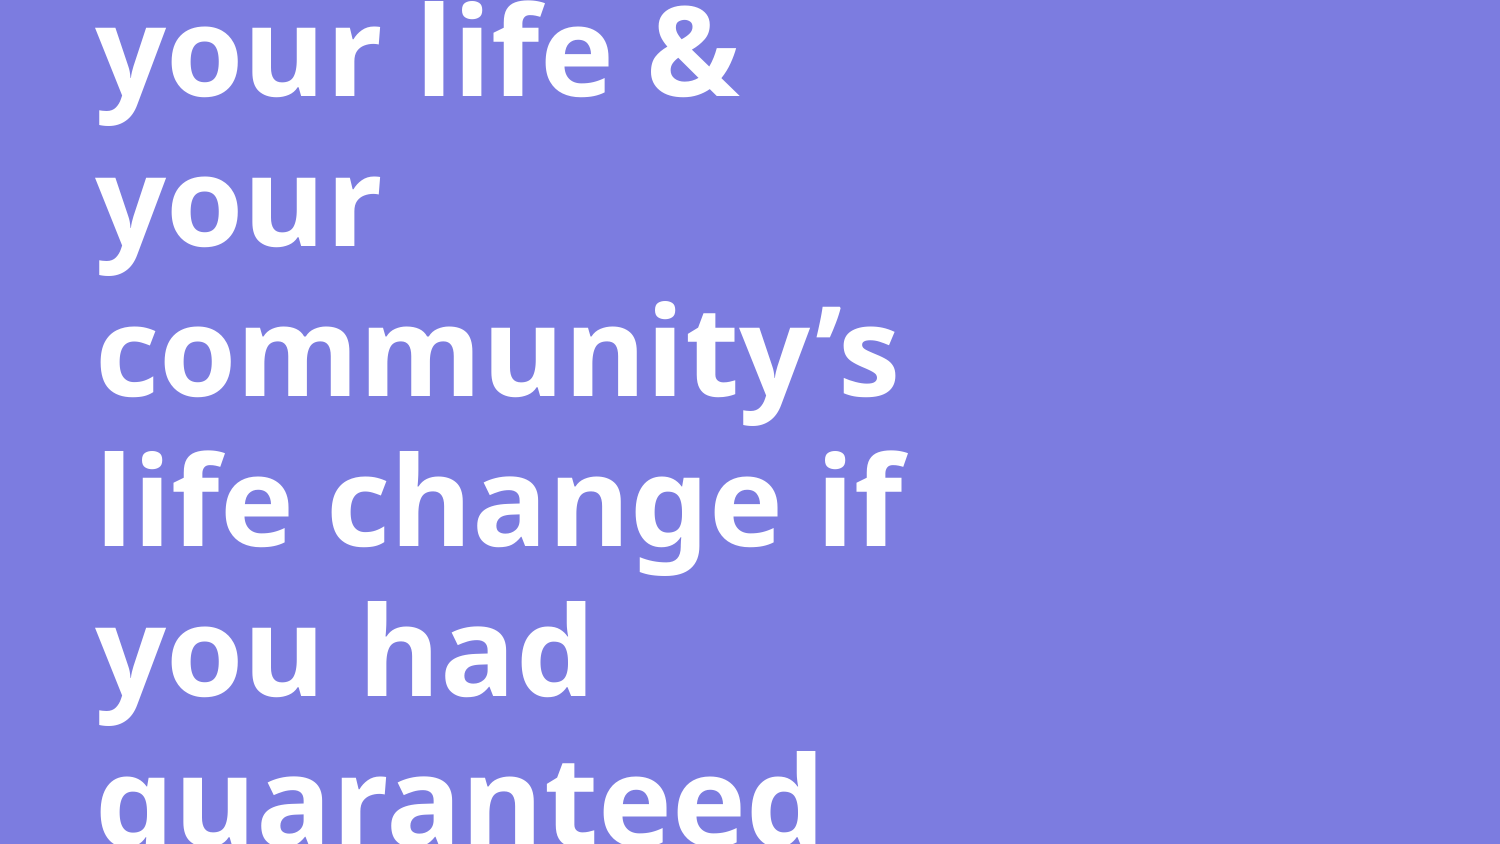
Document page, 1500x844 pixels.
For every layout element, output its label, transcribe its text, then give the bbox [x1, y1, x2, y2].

title How would your life & your community’s life change if you had guaranteed healthcare? [80, 86, 1003, 758]
